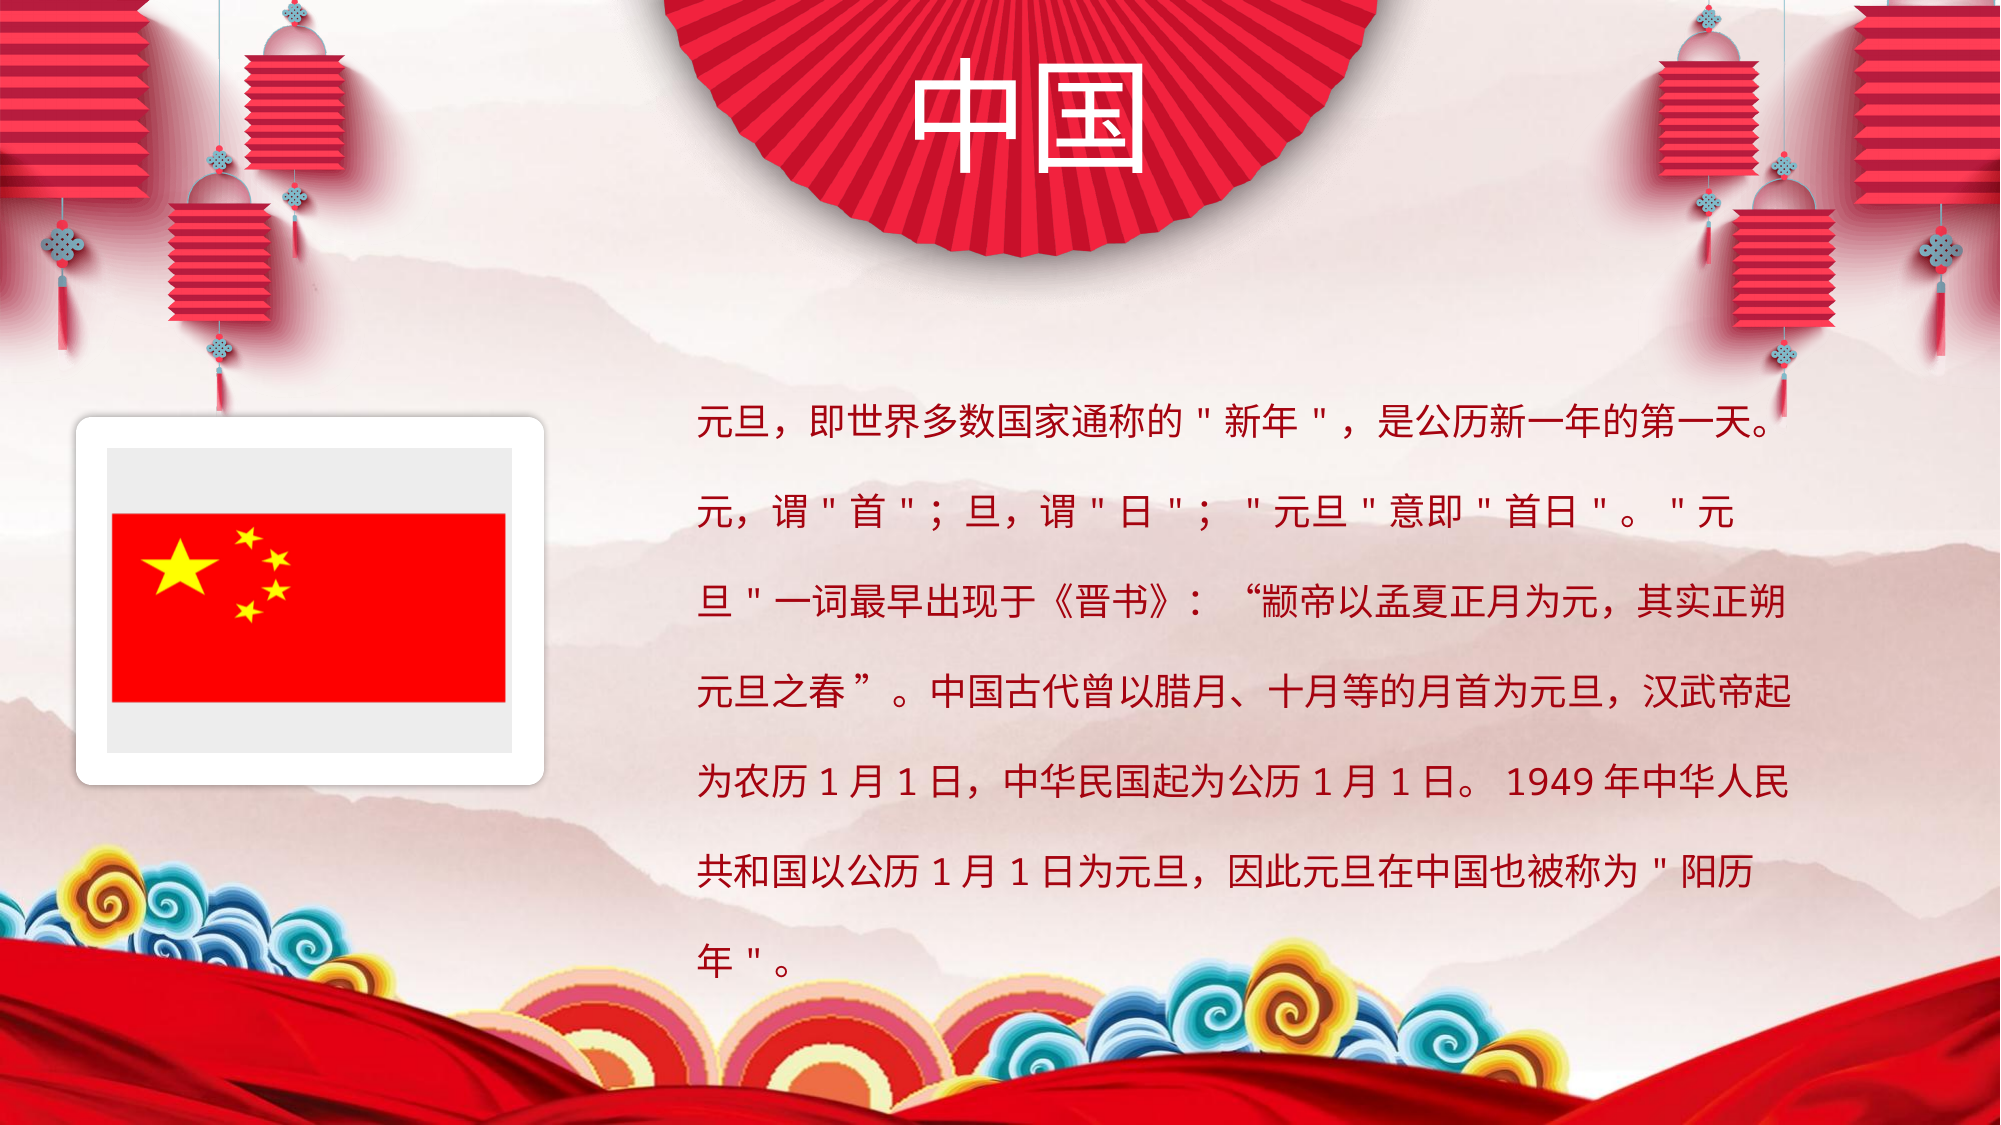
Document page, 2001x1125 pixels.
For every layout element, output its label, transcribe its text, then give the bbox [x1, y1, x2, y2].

picture [0, 0, 2000, 1125]
text_box 元旦，即世界多数国家通称的"新年"，是公历新一年的第一天。元，谓"首"；旦，谓"日"；"元旦"意即"首日"。"元旦"一词最早出现于《晋书》：“颛帝以孟夏正月为元，其实正朔元旦之春 ”。中国古代曾以腊月、十月等的月首为元旦，汉武帝起为农历1月1日，中华民国起为公历1月1日。1949年中华人民共和国以公历1月1日为元旦，因此元旦在中国也被称为"阳历年"。 [681, 345, 1834, 991]
